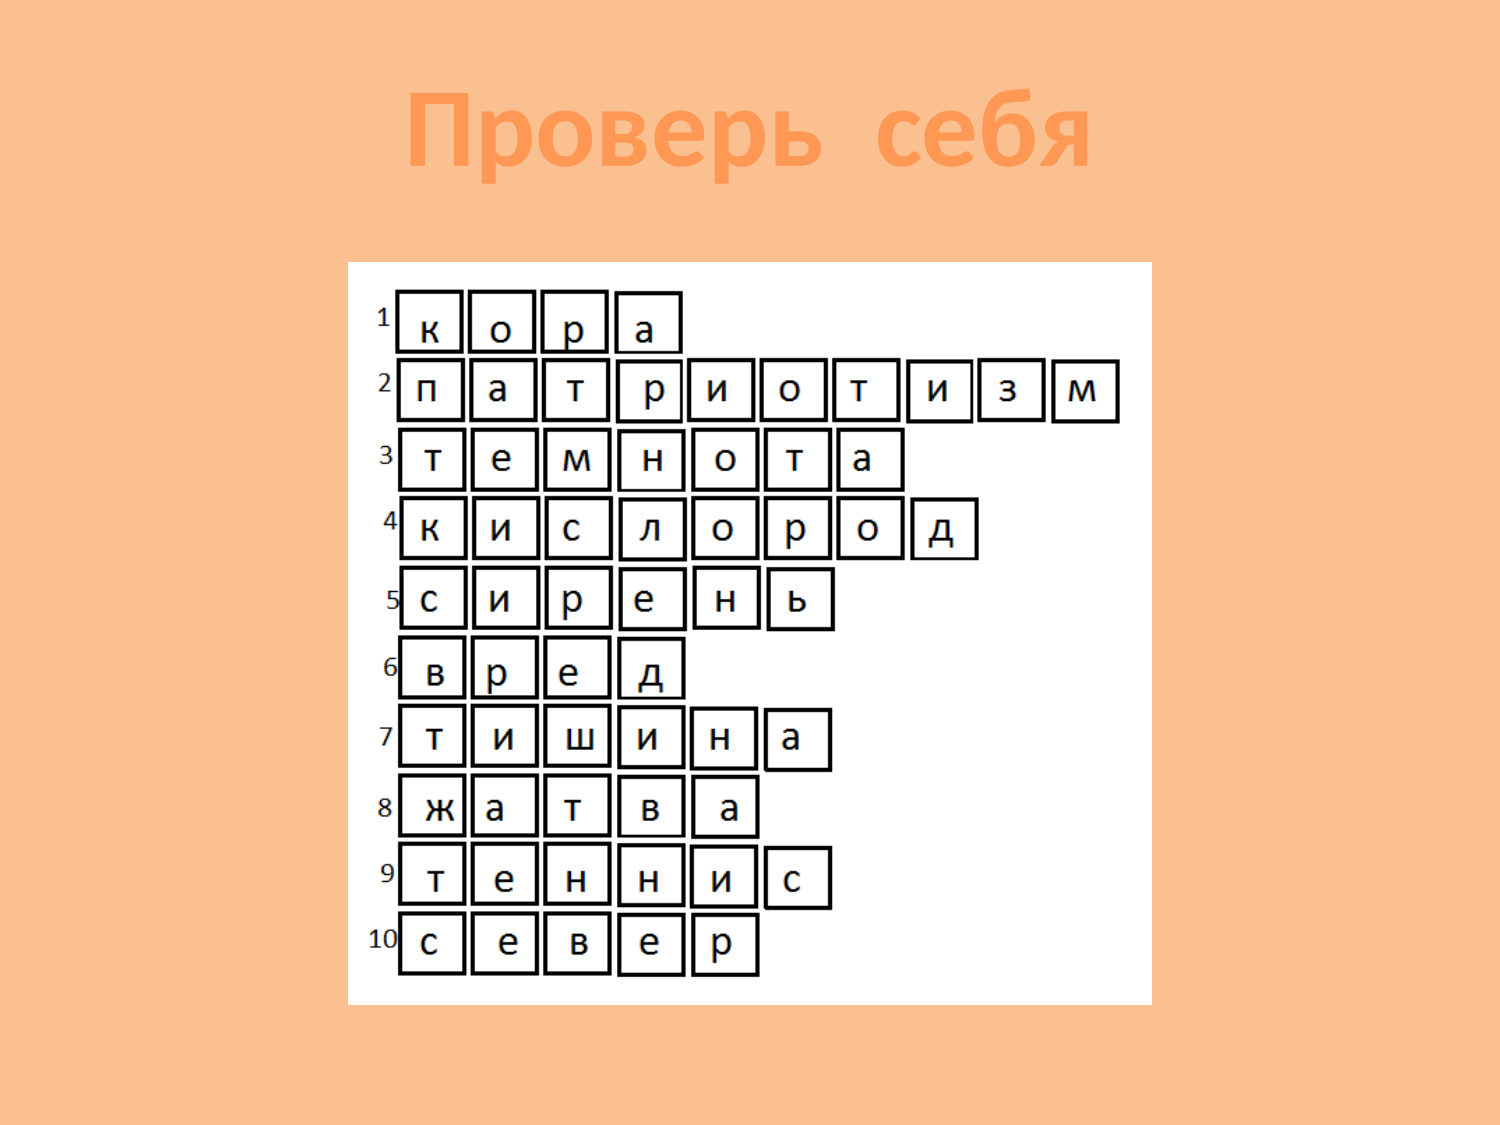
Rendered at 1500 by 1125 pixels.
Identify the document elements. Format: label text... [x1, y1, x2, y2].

text_box Проверь себя [387, 46, 1113, 197]
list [348, 262, 1152, 1006]
